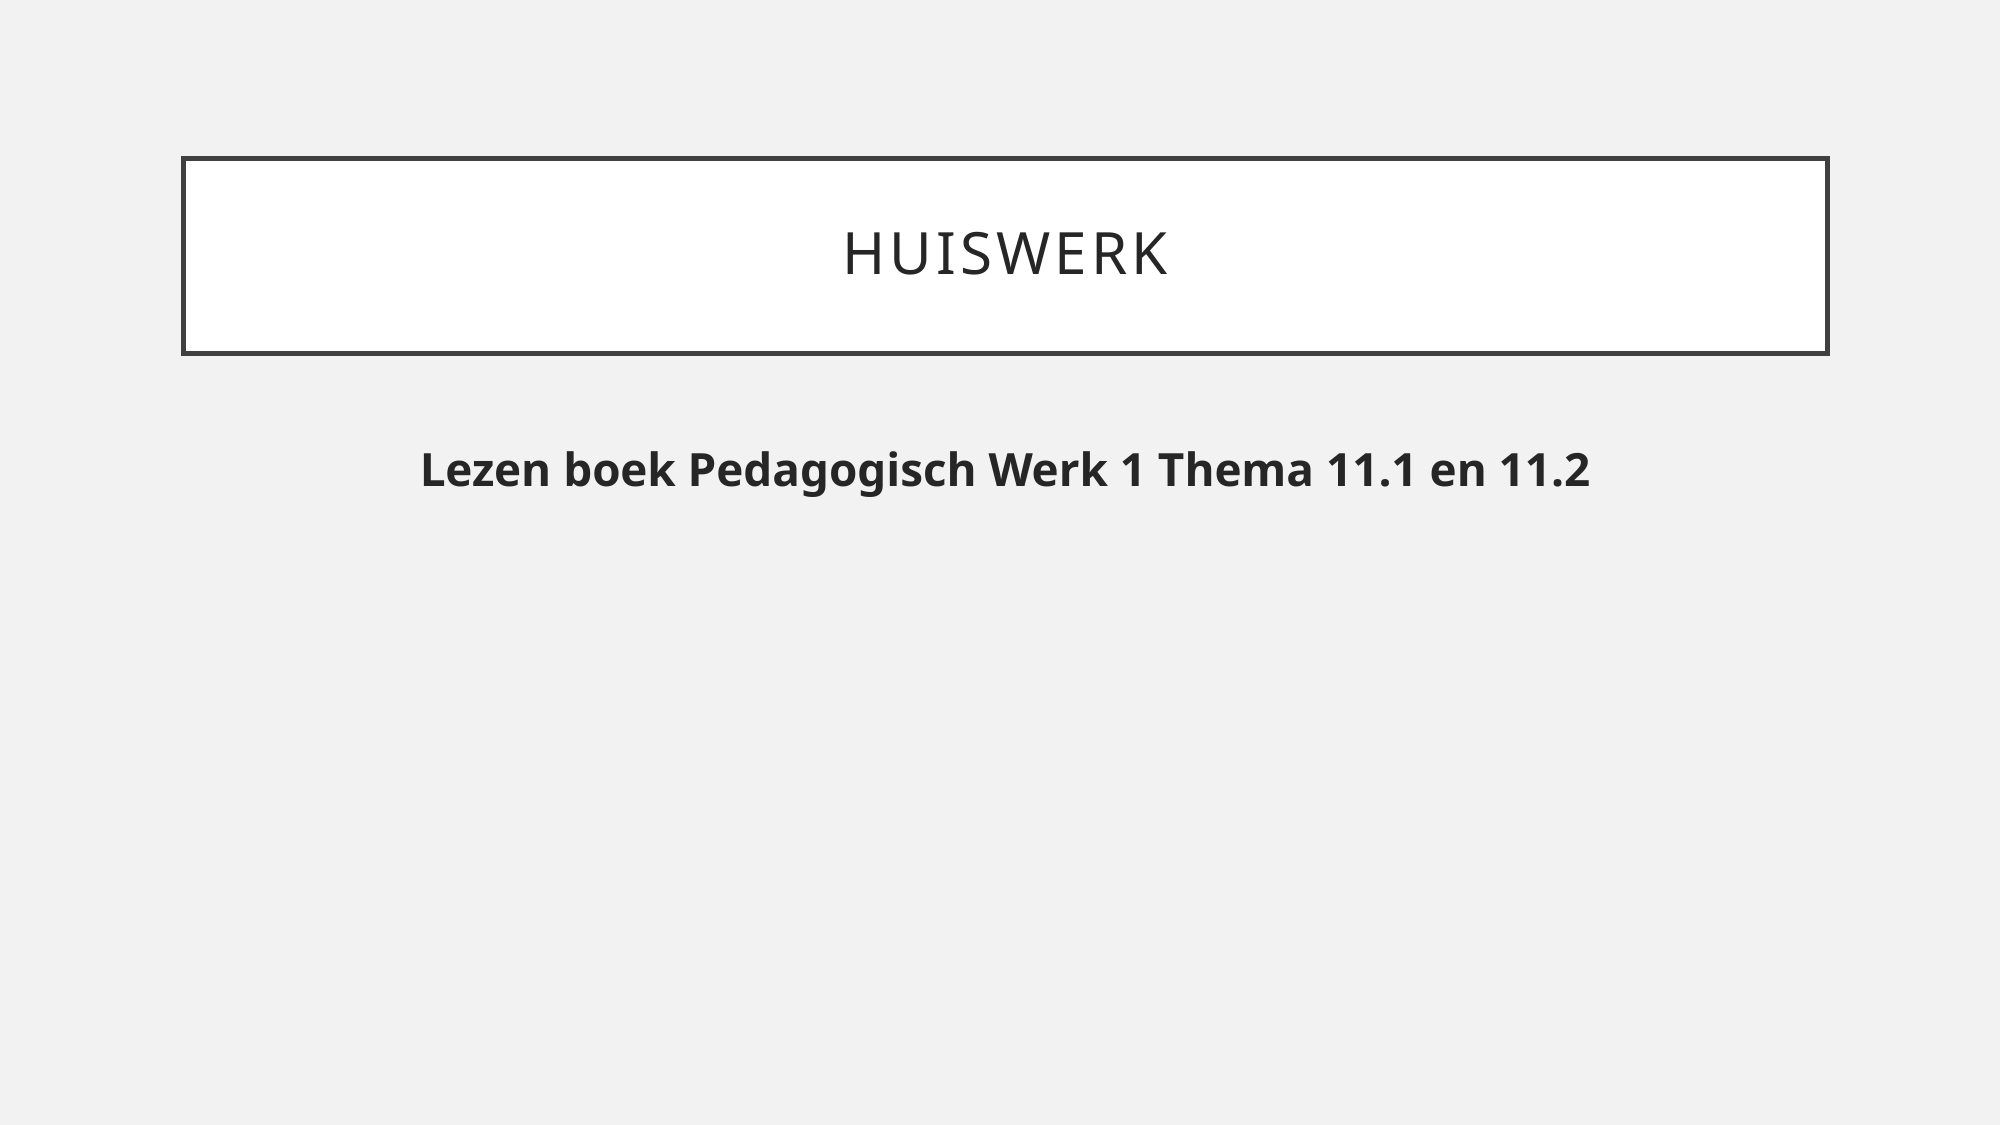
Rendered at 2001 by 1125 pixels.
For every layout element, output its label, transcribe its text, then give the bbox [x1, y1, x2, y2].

title Huiswerk [181, 156, 1830, 356]
list Lezen boek Pedagogisch Werk 1 Thema 11.1 en 11.2 [183, 432, 1828, 942]
